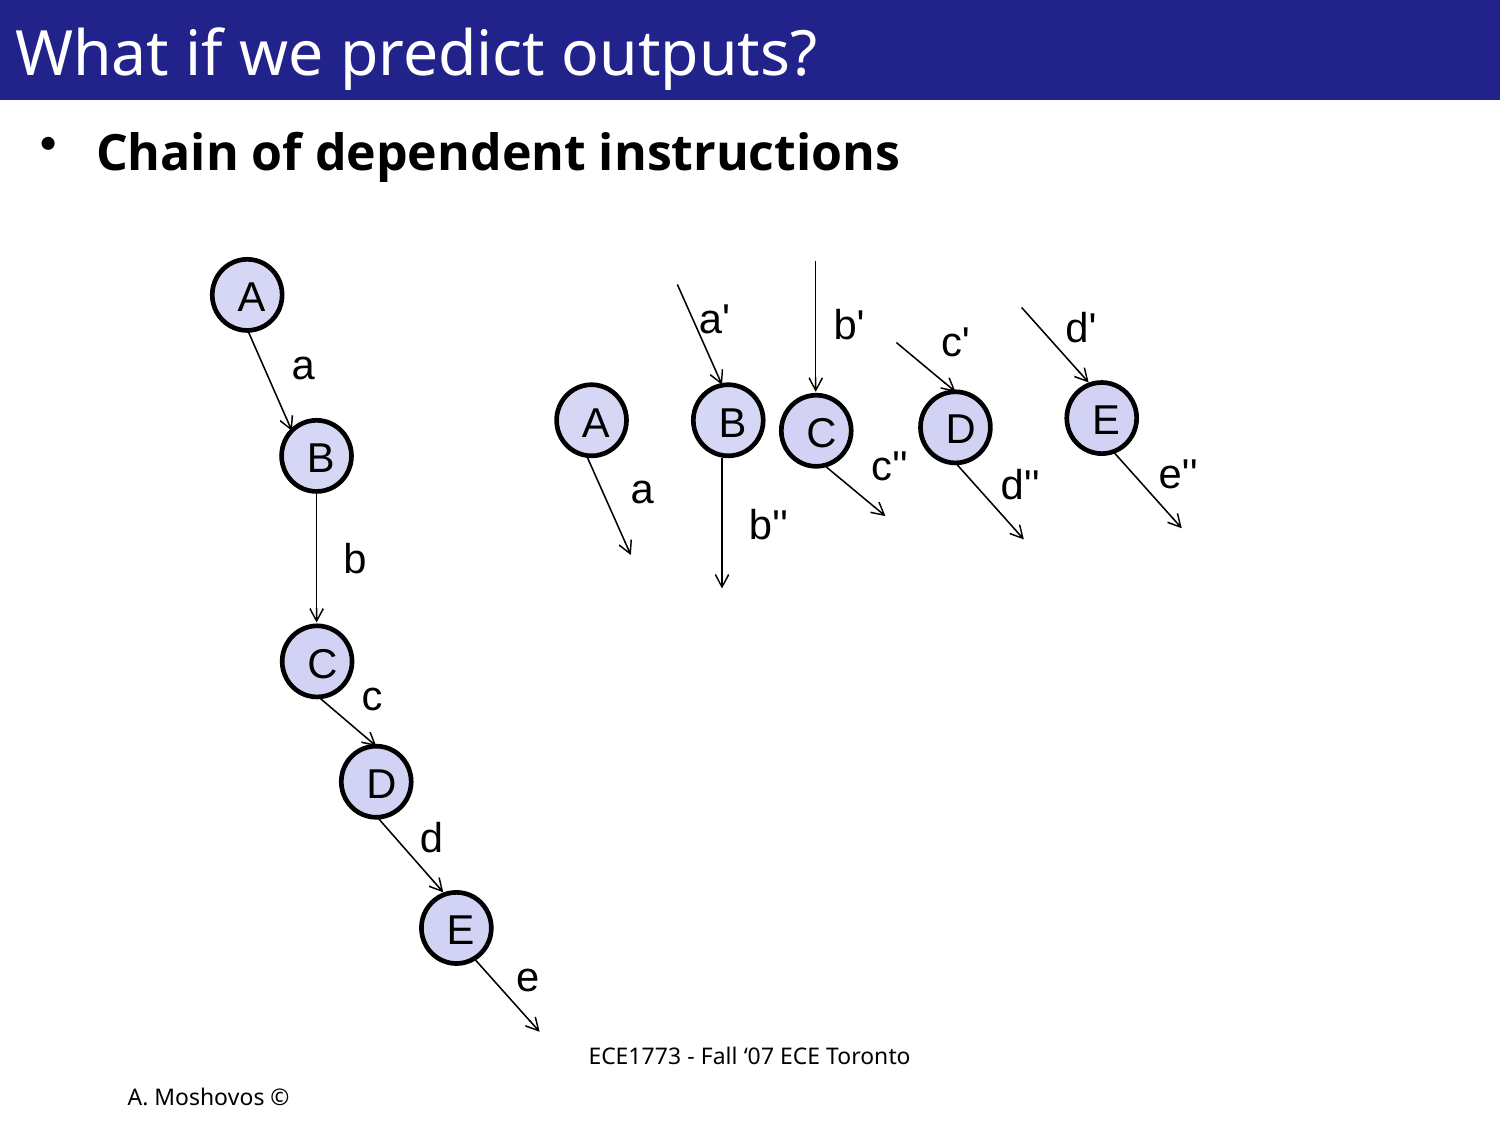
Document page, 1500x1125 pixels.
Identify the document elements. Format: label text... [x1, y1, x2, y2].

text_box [316, 696, 377, 747]
text_box e'' [1143, 439, 1213, 504]
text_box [376, 817, 444, 893]
text_box D [341, 746, 412, 818]
text_box c' [926, 307, 986, 372]
text_box B [281, 420, 352, 492]
text_box d'' [985, 450, 1055, 516]
text_box E [1066, 382, 1137, 454]
text_box D [920, 392, 991, 463]
text_box b [328, 524, 382, 589]
text_box d' [1050, 293, 1112, 359]
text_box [472, 956, 540, 1032]
text_box b'' [734, 490, 804, 555]
text_box a [632, 454, 669, 520]
text_box A [212, 259, 283, 331]
text_box b' [820, 290, 880, 356]
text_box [1114, 452, 1183, 529]
title What if we predict outputs? [0, 0, 1500, 101]
text_box C [282, 625, 353, 697]
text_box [585, 454, 632, 556]
text_box d [405, 803, 459, 869]
text_box B [693, 384, 764, 456]
list Chain of dependent instructions [24, 112, 1476, 1076]
text_box C [781, 395, 852, 467]
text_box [826, 466, 886, 517]
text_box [677, 284, 723, 385]
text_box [896, 342, 956, 392]
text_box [956, 464, 1025, 540]
text_box c'' [856, 431, 924, 497]
text_box e [501, 942, 555, 1008]
slide_number A. Moshovos © [112, 1074, 426, 1125]
text_box E [421, 892, 492, 964]
text_box a [295, 330, 330, 396]
footer ECE1773 - Fall ‘07 ECE Toronto [487, 1033, 1013, 1097]
text_box a' [724, 284, 746, 350]
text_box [246, 330, 293, 431]
text_box c [346, 661, 398, 727]
text_box A [556, 384, 627, 455]
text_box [1021, 307, 1089, 383]
